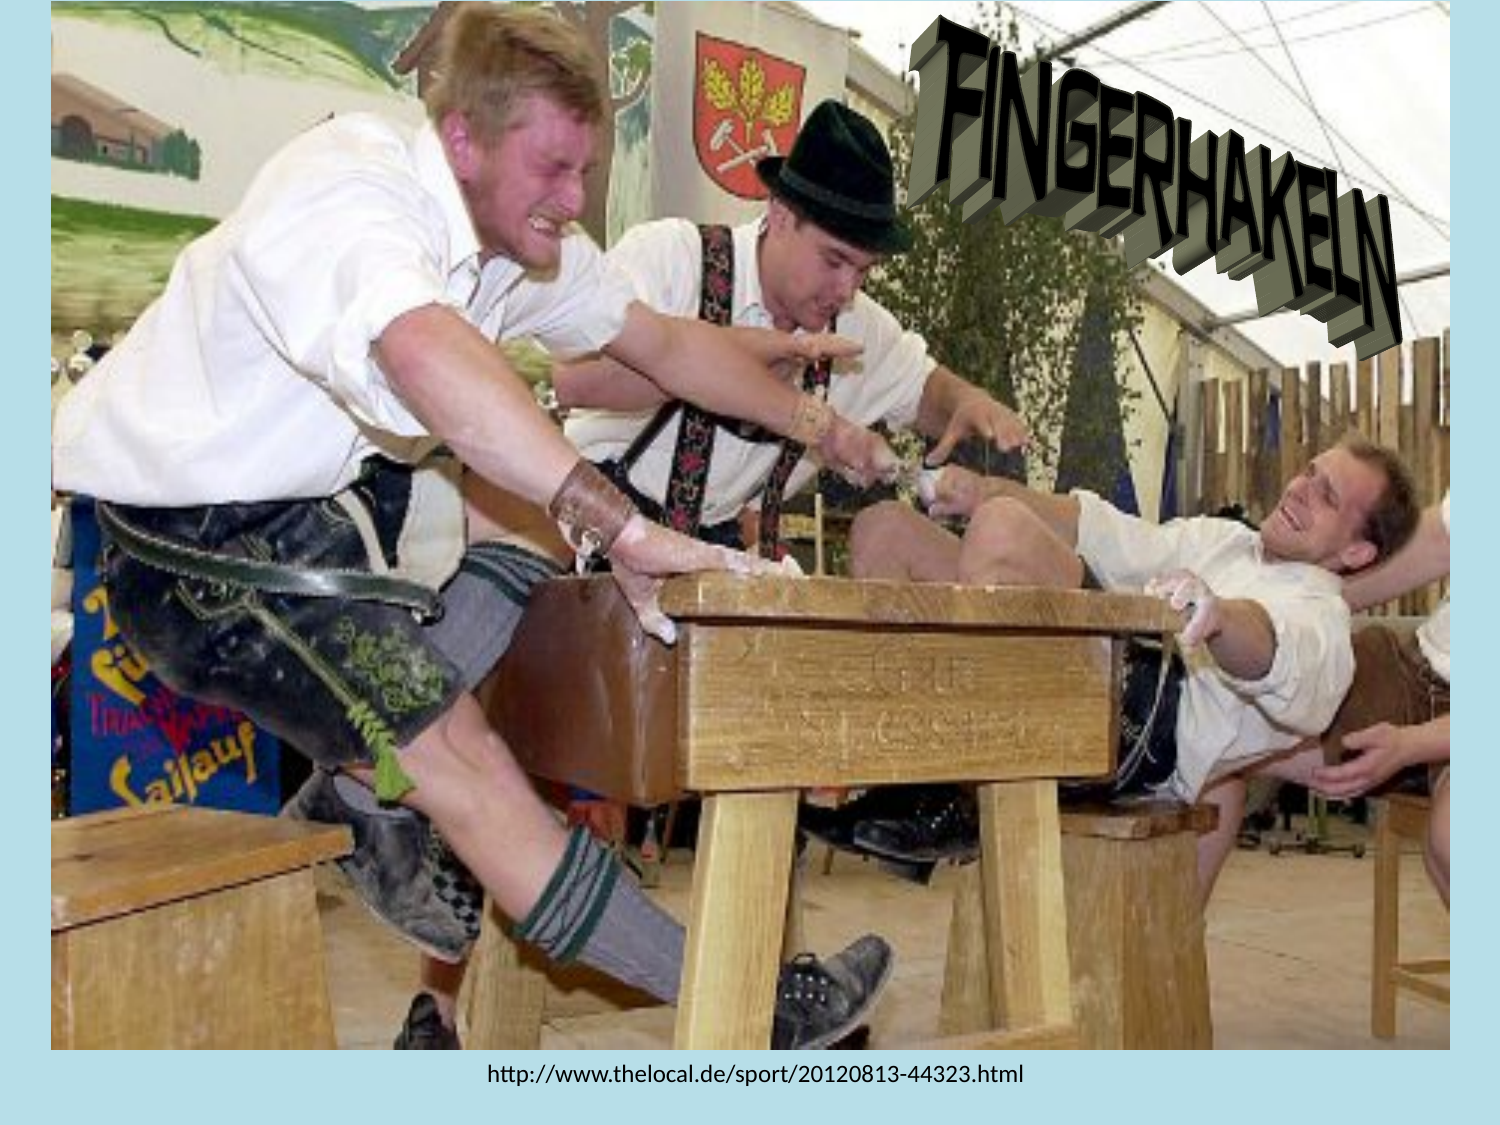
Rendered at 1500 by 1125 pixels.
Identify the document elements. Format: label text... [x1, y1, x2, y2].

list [49, 0, 1451, 1050]
text_box http://www.thelocal.de/sport/20120813-44323.html [162, 1058, 1350, 1095]
